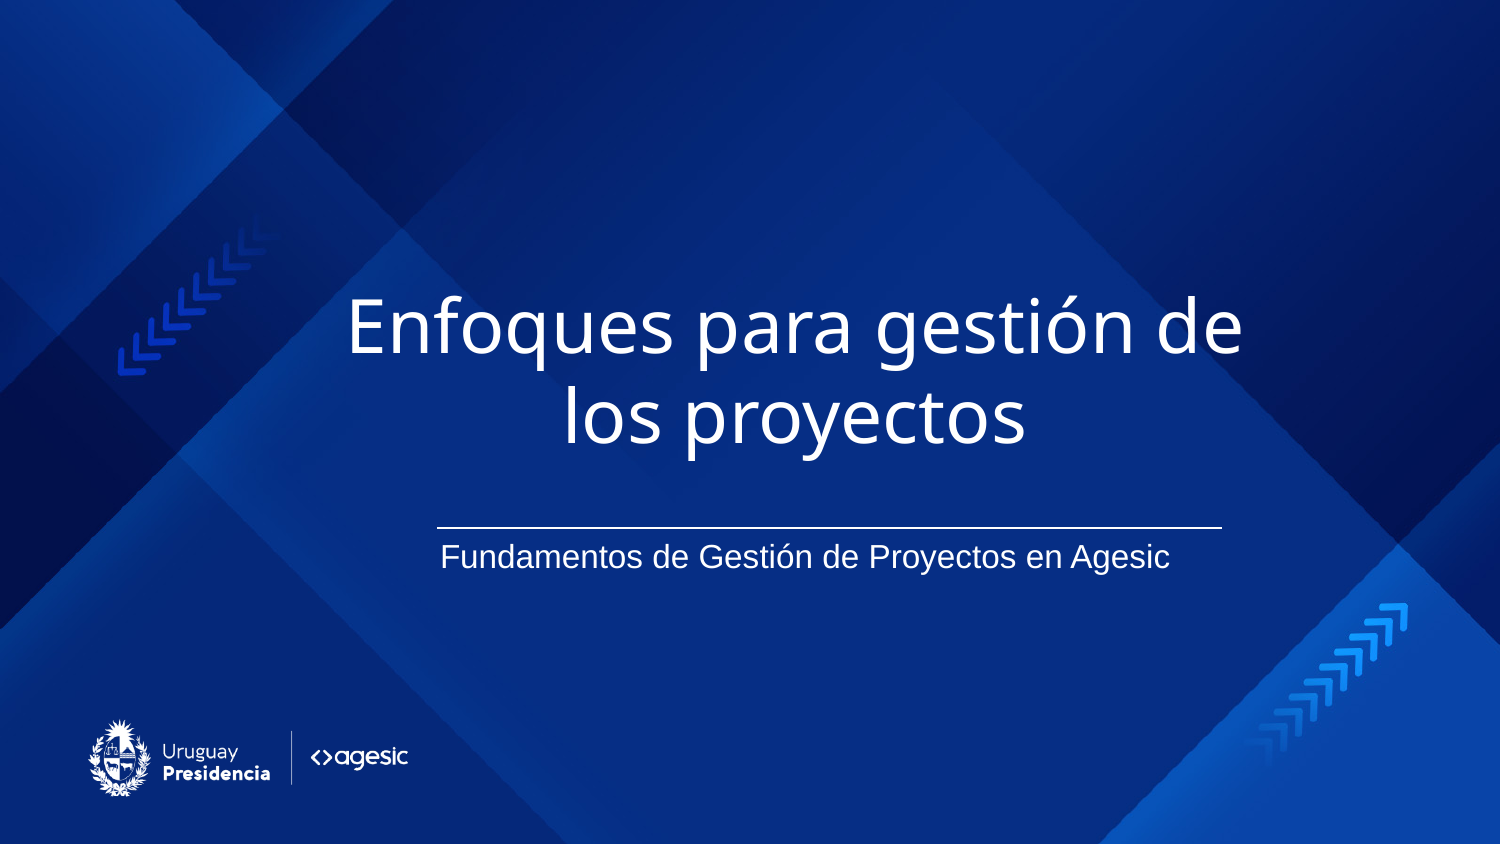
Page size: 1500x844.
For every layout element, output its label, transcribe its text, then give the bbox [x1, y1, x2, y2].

text_box Enfoques para gestión de los proyectos [316, 181, 1274, 467]
picture [0, 0, 1500, 844]
text_box Fundamentos de Gestión de Proyectos en Agesic [425, 528, 1270, 583]
